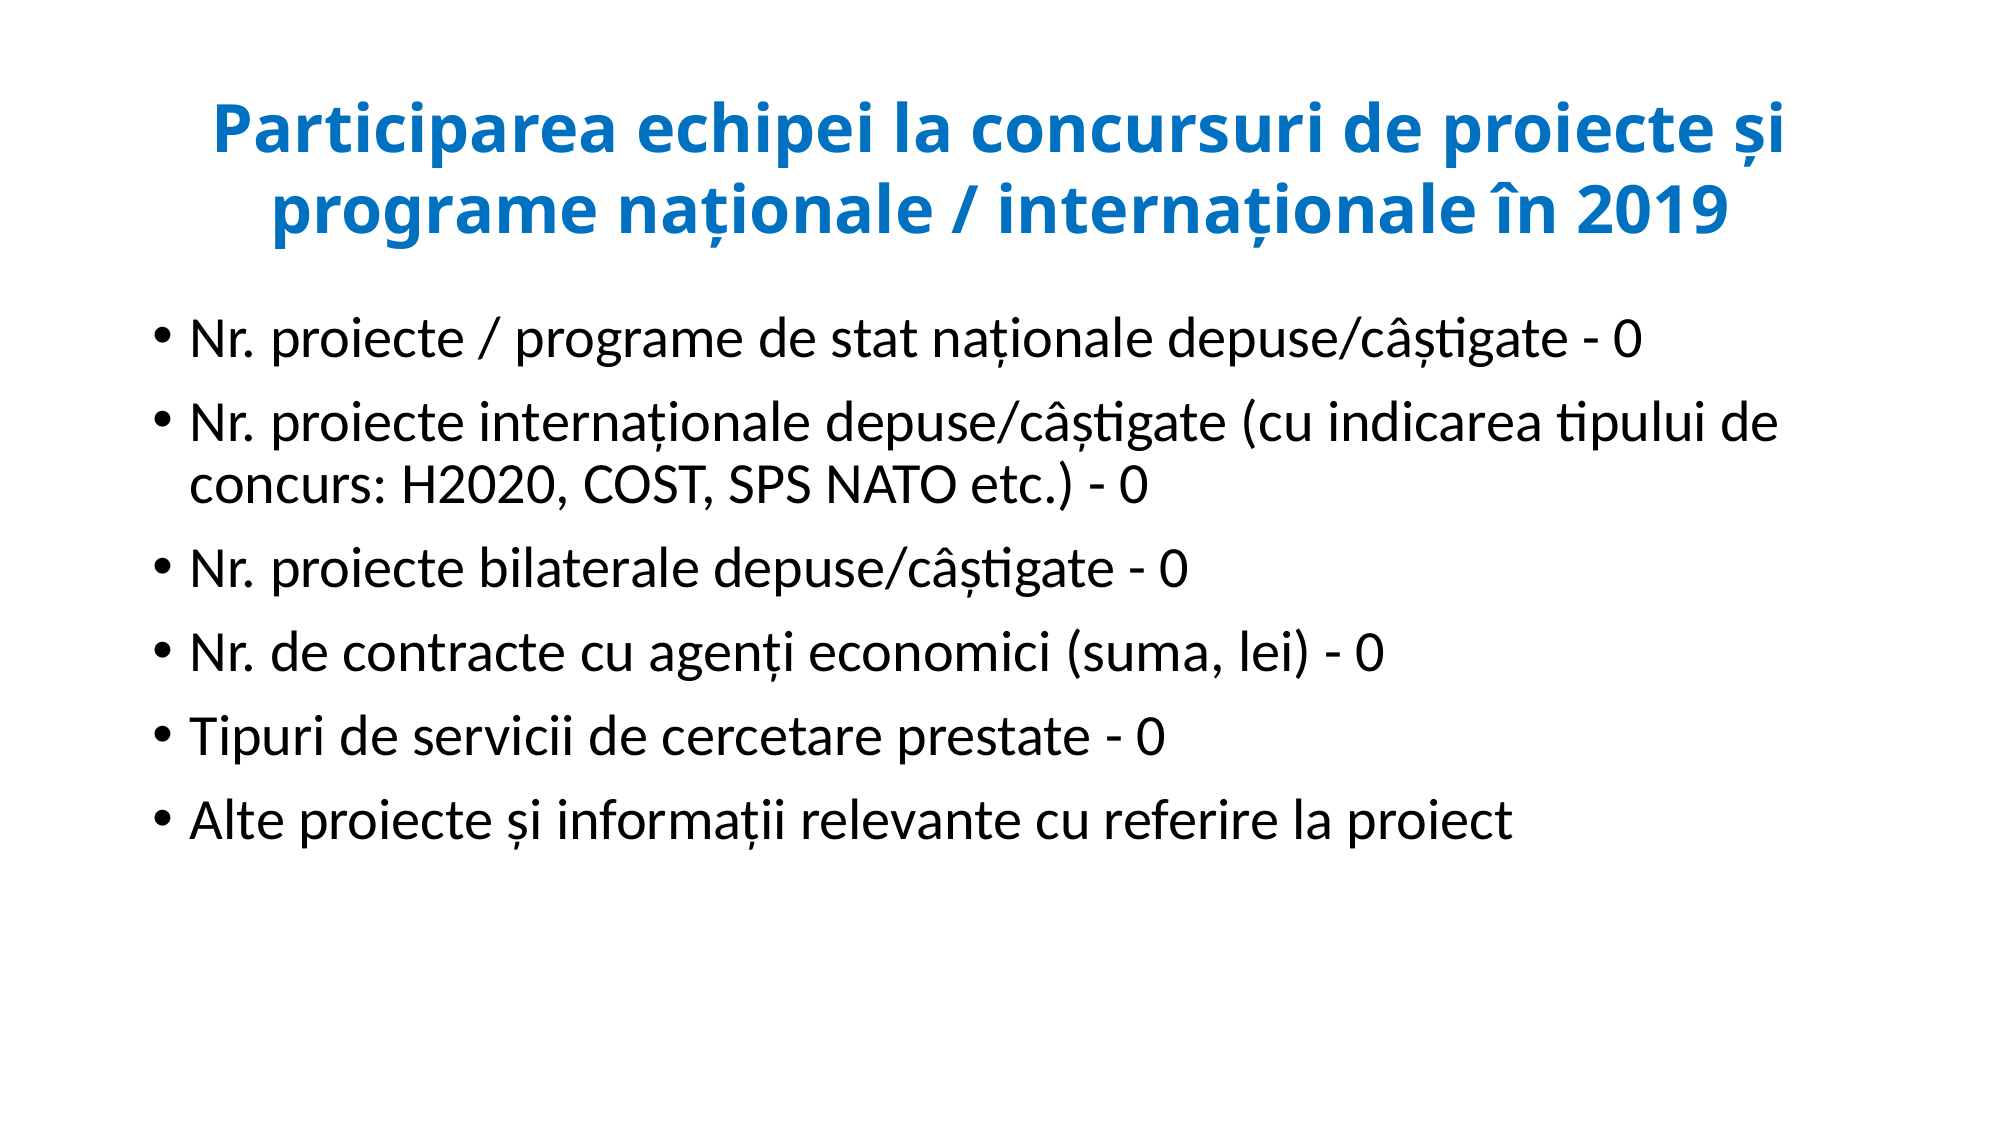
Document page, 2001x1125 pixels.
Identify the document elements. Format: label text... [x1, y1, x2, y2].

list Nr. proiecte / programe de stat naționale depuse/câștigate - 0 Nr. proiecte internaționale depuse/câștigate (cu indicarea tipului de concurs: H2020, COST, SPS NATO etc.) - 0 Nr. proiecte bilaterale depuse/câștigate - 0 Nr. de contracte cu agenți economici (suma, lei) - 0 Tipuri de servicii de cercetare prestate - 0 Alte proiecte și informații relevante cu referire la proiect [137, 299, 1863, 1014]
title Participarea echipei la concursuri de proiecte şi programe naţionale / internaţionale în 2019 [137, 59, 1863, 278]
